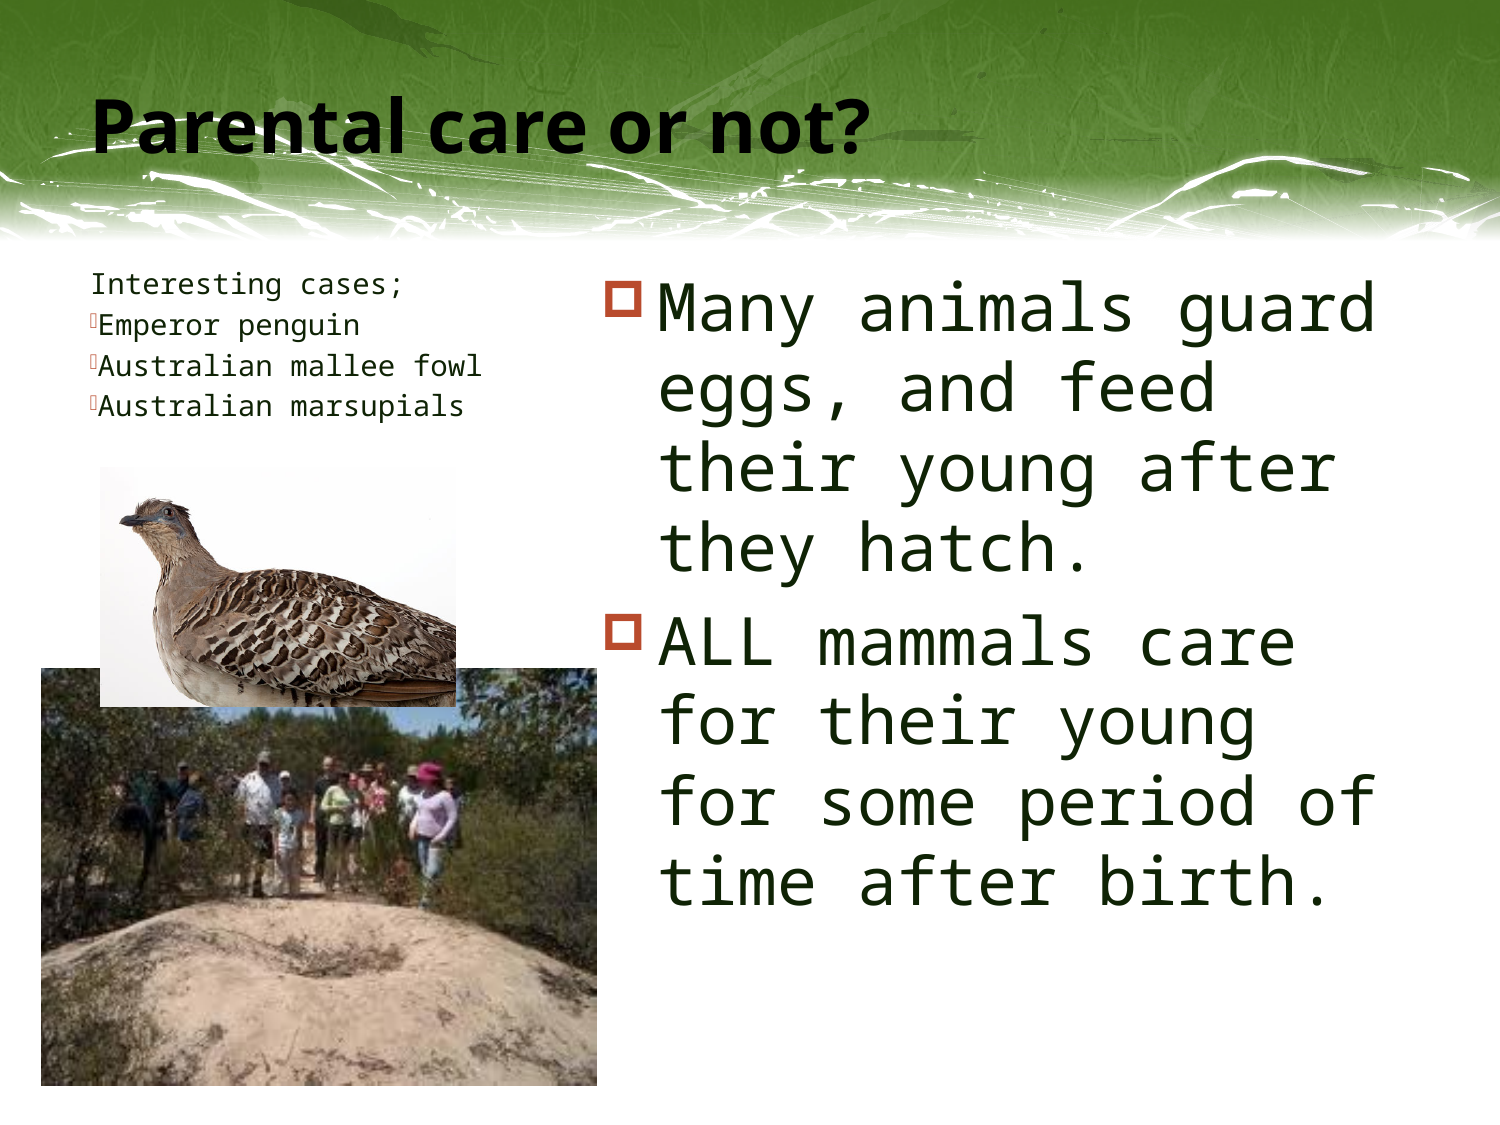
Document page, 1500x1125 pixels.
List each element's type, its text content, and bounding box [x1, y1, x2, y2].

picture [41, 467, 597, 1086]
title Parental care or not? [75, 44, 1430, 176]
list Many animals guard eggs, and feed their young after they hatch. ALL mammals care for their young for some period of time after birth. [586, 257, 1425, 1005]
list Interesting cases; Emperor penguin Australian mallee fowl Australian marsupials [75, 257, 569, 668]
